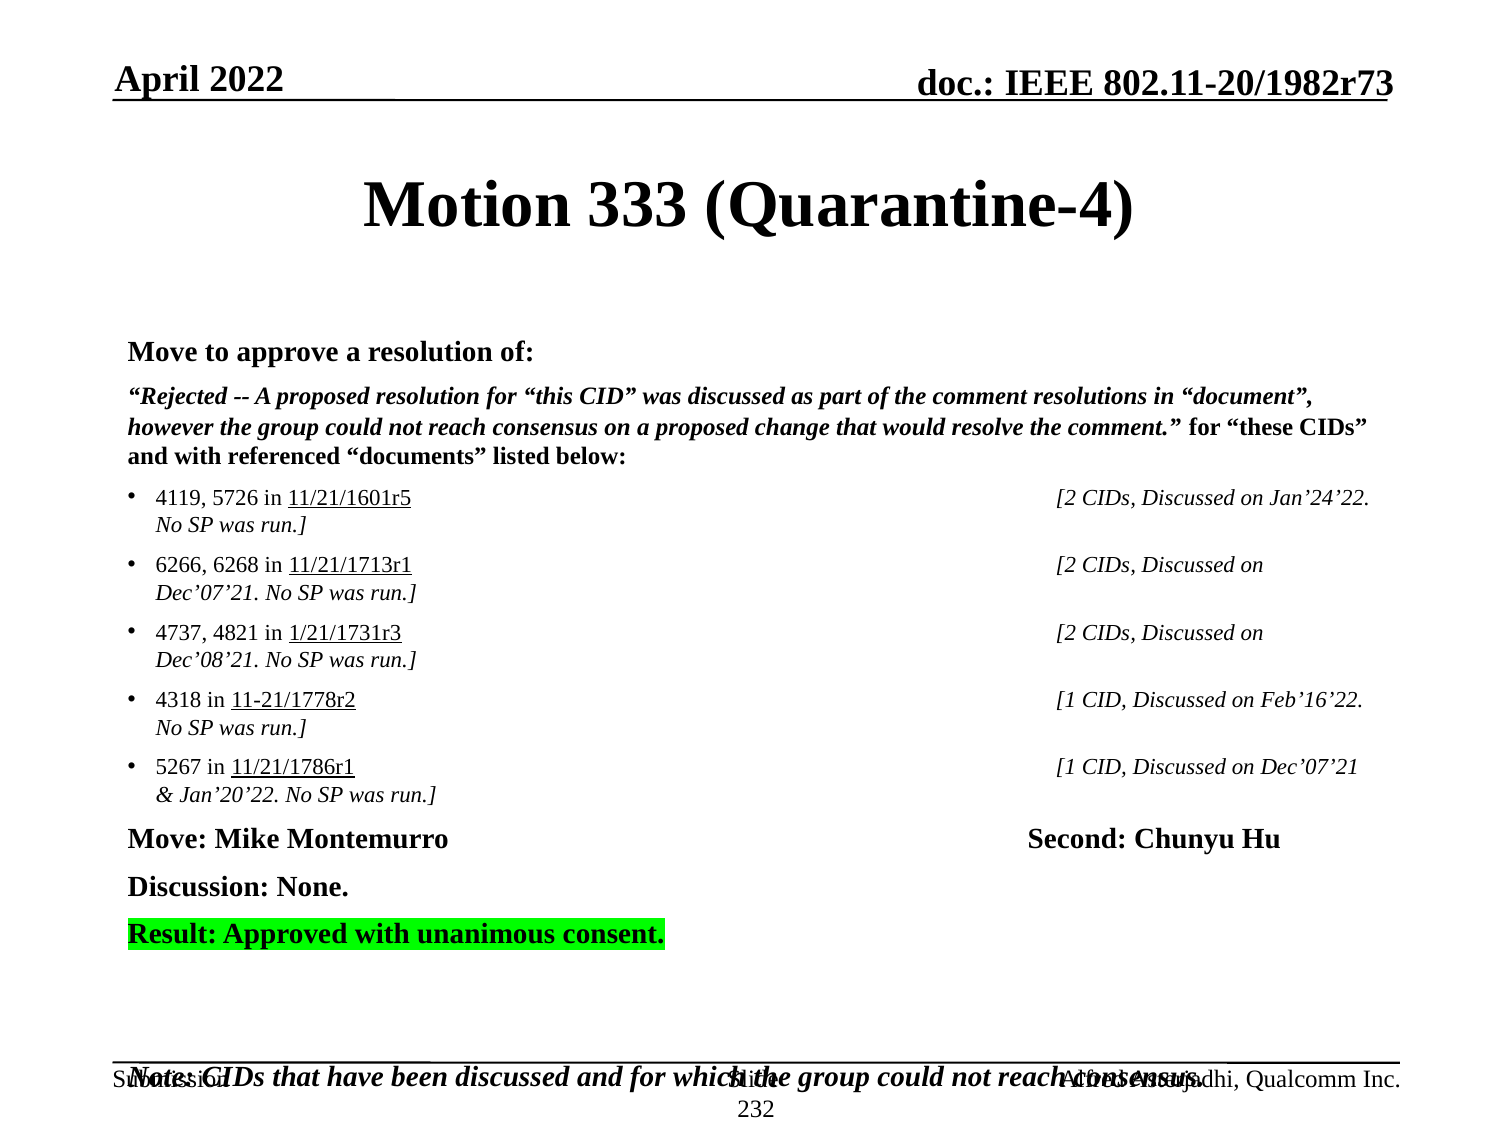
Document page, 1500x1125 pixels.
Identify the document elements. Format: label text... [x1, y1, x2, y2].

list Move to approve a resolution of: “Rejected -- A proposed resolution for “this CID” was discussed as part of the comment resolutions in “document”, however the group could not reach consensus on a proposed change that would resolve the comment.” for “these CIDs” and with referenced “documents” listed below: 4119, 5726 in 11/21/1601r5 [2 CIDs, Discussed on Jan’24’22. No SP was run.] 6266, 6268 in 11/21/1713r1 [2 CIDs, Discussed on Dec’07’21. No SP was run.] 4737, 4821 in 1/21/1731r3 [2 CIDs, Discussed on Dec’08’21. No SP was run.] 4318 in 11-21/1778r2 [1 CID, Discussed on Feb’16’22. No SP was run.] 5267 in 11/21/1786r1 [1 CID, Discussed on Dec’07’21 & Jan’20’22. No SP was run.] Move: Mike Montemurro Second: Chunyu Hu Discussion: None. Result: Approved with unanimous consent. Note: CIDs that have been discussed and for which the group could not reach consensus. [112, 324, 1388, 1000]
footer Alfred Asterjadhi, Qualcomm Inc. [878, 1061, 1402, 1093]
slide_number Slide 232 [712, 1061, 800, 1123]
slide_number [114, 54, 423, 100]
title Motion 333 (Quarantine-4) [112, 112, 1388, 288]
